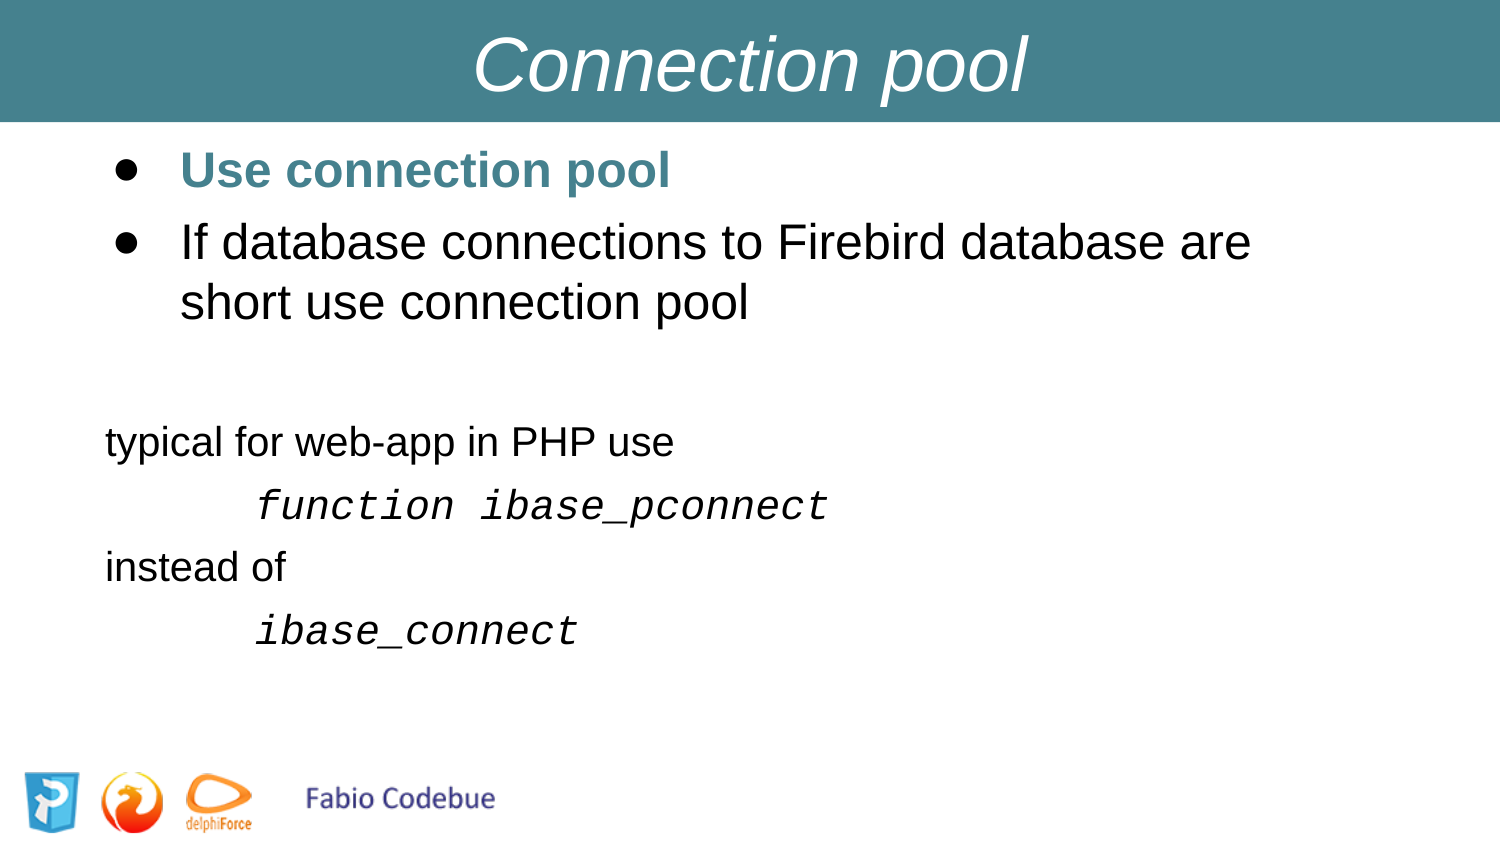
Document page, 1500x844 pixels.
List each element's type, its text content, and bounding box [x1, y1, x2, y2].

picture [0, 123, 1500, 844]
list Use connection pool If database connections to Firebird database are short use connection pool typical for web-app in PHP use function ibase_pconnect instead of ibase_connect [90, 123, 1384, 738]
text_box Connection pool [0, 0, 1500, 123]
